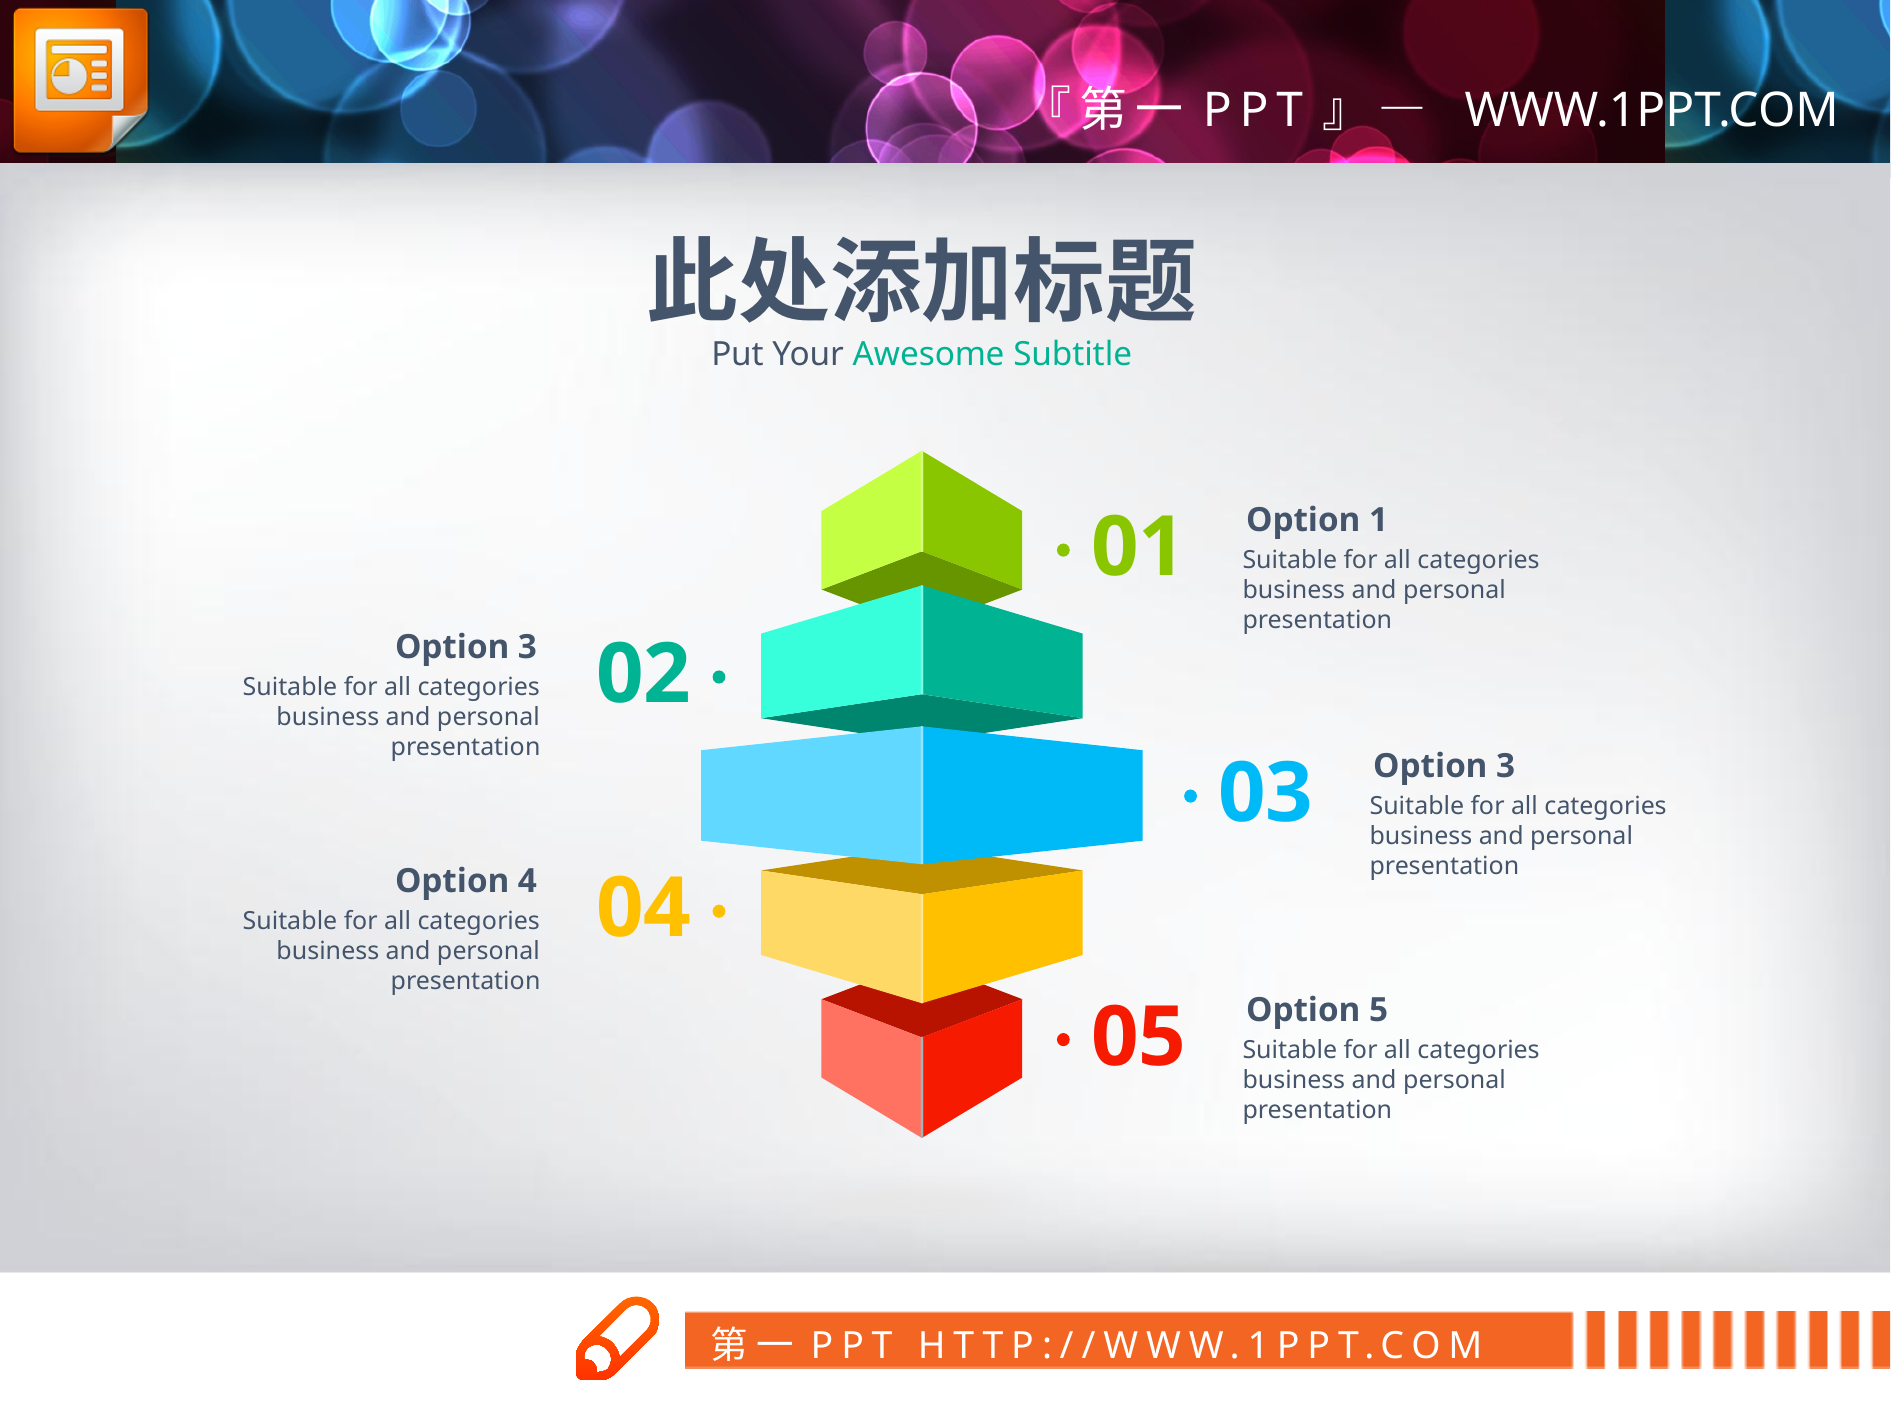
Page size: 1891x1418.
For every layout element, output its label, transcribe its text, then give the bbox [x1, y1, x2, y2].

text_box [1056, 1032, 1070, 1047]
text_box Option 4 [380, 852, 552, 897]
text_box Put Your Awesome Subtitle [696, 324, 1148, 380]
text_box Suitable for all categories business and personal presentation [141, 663, 556, 768]
text_box Suitable for all categories business and personal presentation [1227, 1025, 1642, 1131]
text_box 04 [581, 845, 707, 961]
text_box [760, 874, 1083, 1004]
text_box 此处添加标题 [631, 215, 1212, 341]
text_box [712, 904, 726, 918]
text_box [1184, 789, 1197, 803]
text_box Suitable for all categories business and personal presentation [141, 897, 556, 1003]
text_box 02 [581, 611, 707, 727]
text_box Suitable for all categories business and personal presentation [1227, 536, 1642, 641]
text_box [700, 726, 1143, 865]
text_box 05 [1076, 974, 1202, 1089]
text_box [712, 670, 726, 684]
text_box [821, 1012, 1023, 1139]
picture [685, 1311, 1891, 1369]
text_box Option 1 [1231, 491, 1404, 536]
text_box 03 [1203, 730, 1329, 846]
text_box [821, 450, 1023, 583]
text_box Option 3 [1358, 737, 1531, 782]
text_box Option 3 [380, 618, 552, 663]
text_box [760, 585, 1083, 724]
text_box Suitable for all categories business and personal presentation [1354, 782, 1769, 887]
text_box Option 5 [1231, 980, 1404, 1025]
picture [0, 0, 1891, 1275]
text_box 01 [1076, 484, 1202, 600]
text_box [1056, 543, 1070, 557]
